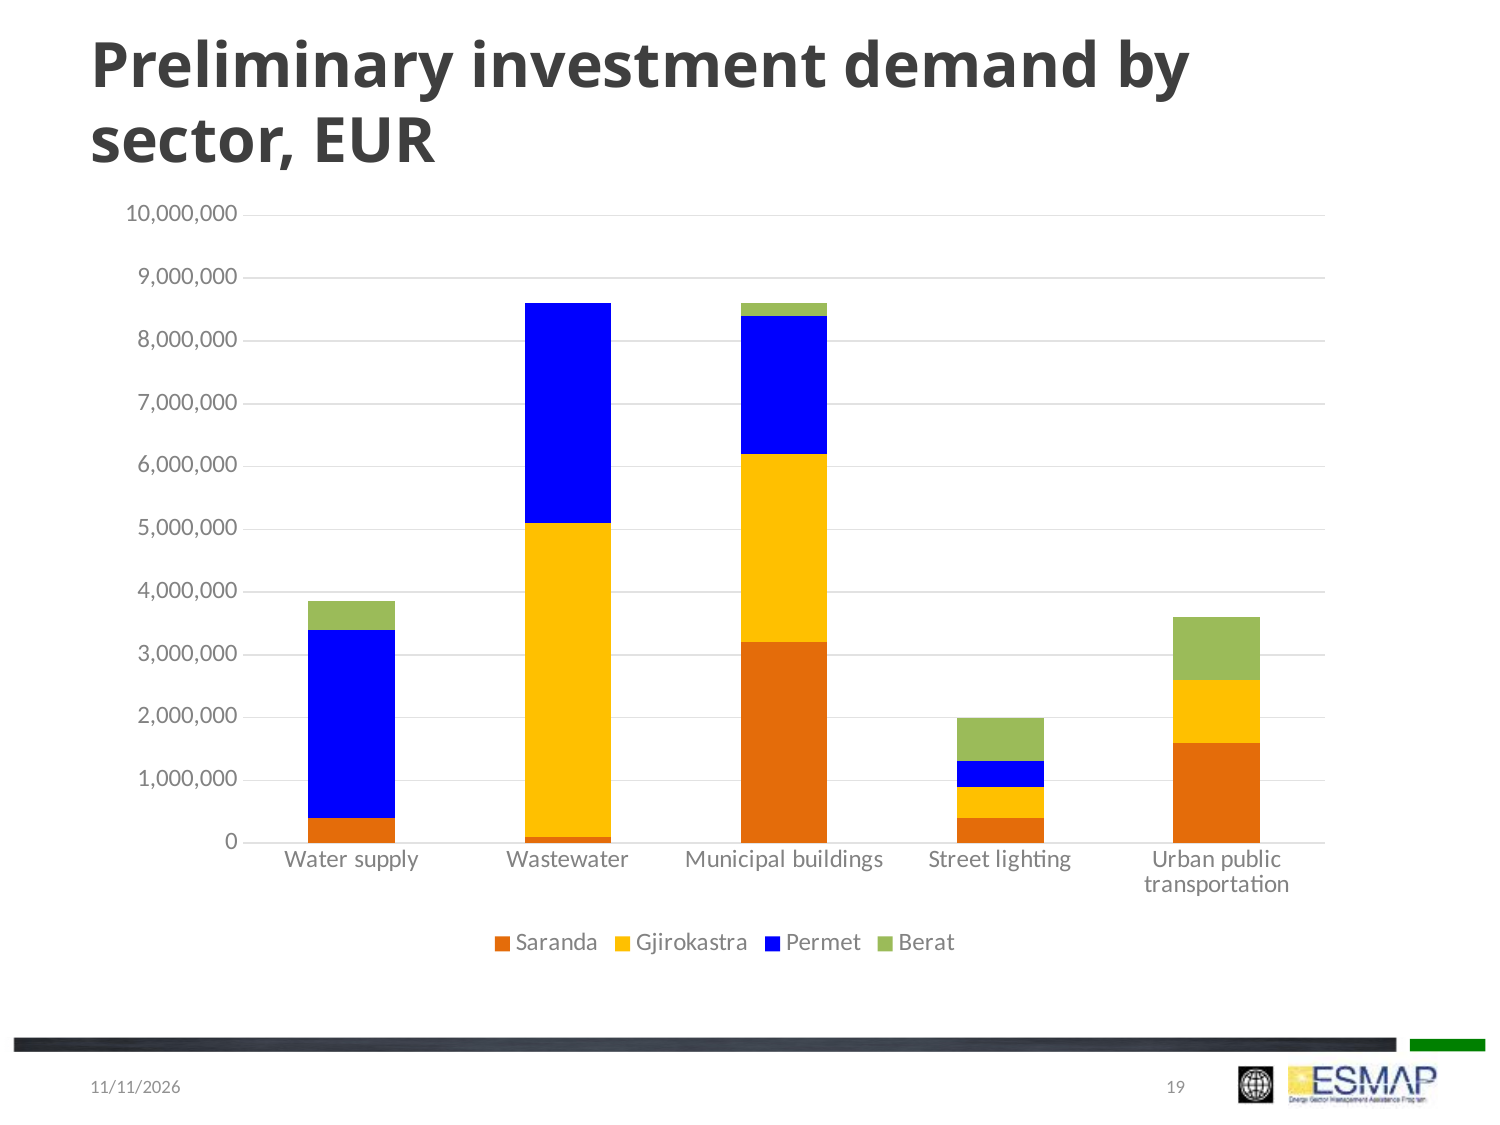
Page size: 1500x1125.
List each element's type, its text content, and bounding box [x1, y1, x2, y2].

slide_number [75, 1069, 225, 1103]
slide_number 19 [1050, 1069, 1200, 1103]
chart [99, 187, 1351, 963]
picture [6, 1038, 1463, 1109]
picture [1237, 1065, 1275, 1105]
title Preliminary investment demand by sector, EUR [75, 62, 1425, 138]
